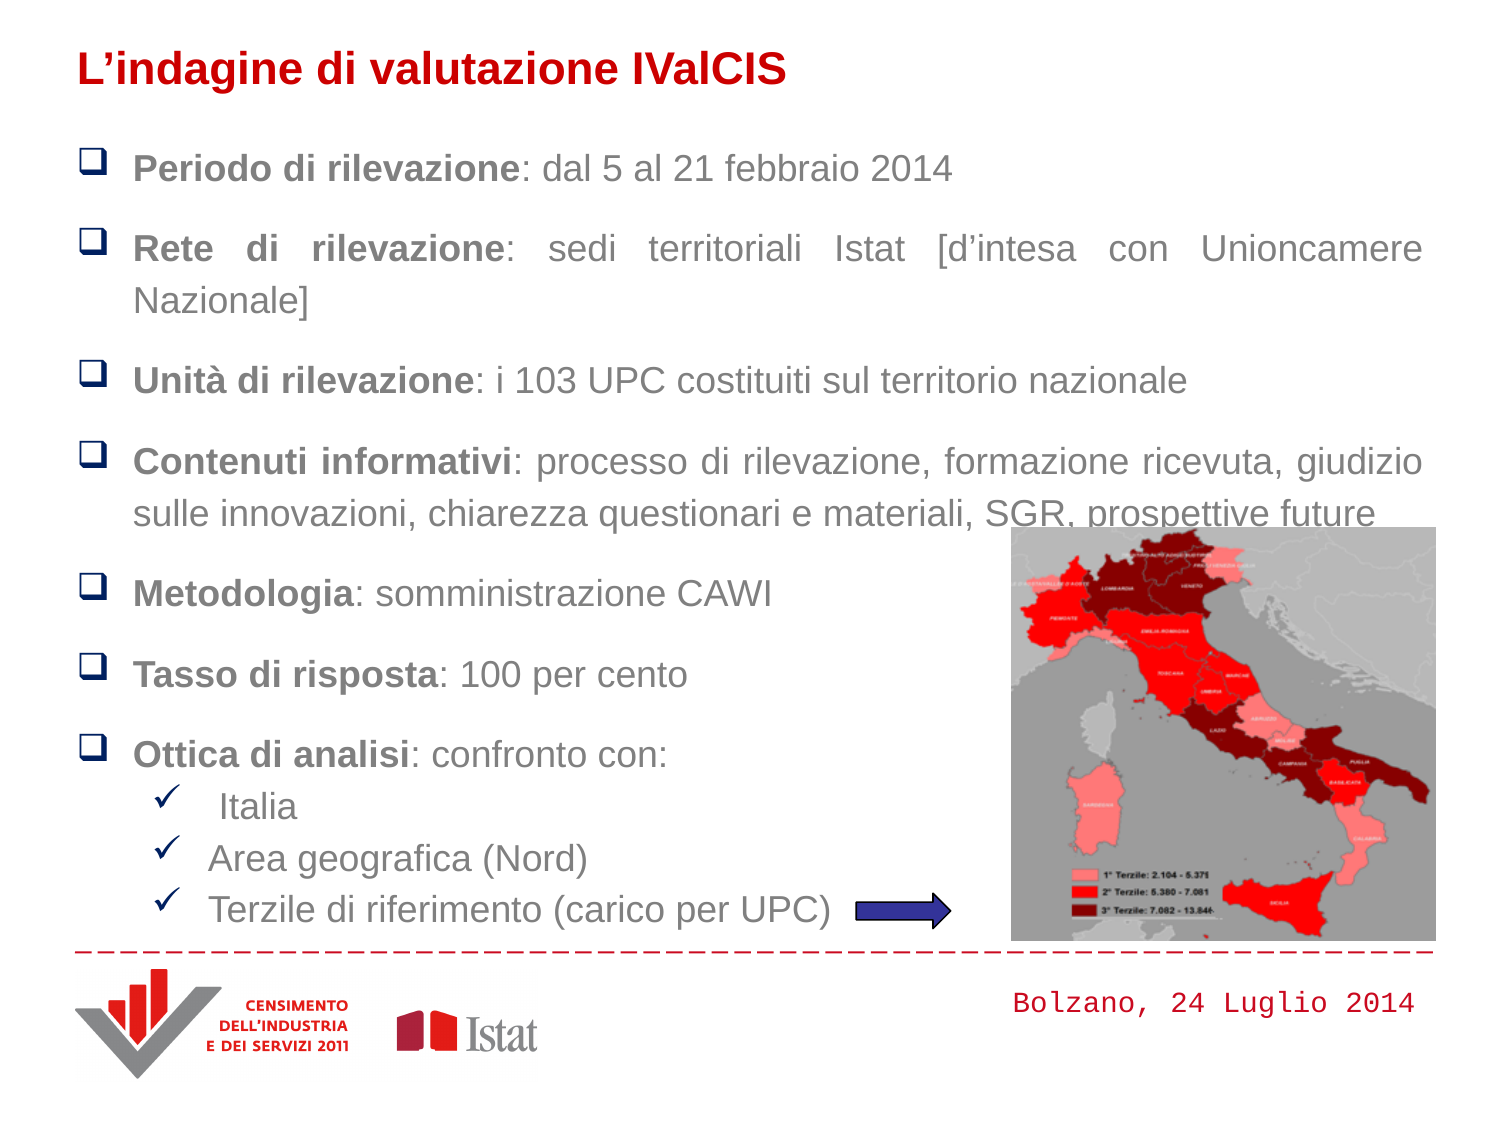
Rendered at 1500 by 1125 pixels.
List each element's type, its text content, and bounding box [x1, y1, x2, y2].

text_box Periodo di rilevazione: dal 5 al 21 febbraio 2014 Rete di rilevazione: sedi territoriali Istat [d’intesa con Unioncamere Nazionale] Unità di rilevazione: i 103 UPC costituiti sul territorio nazionale Contenuti informativi: processo di rilevazione, formazione ricevuta, giudizio sulle innovazioni, chiarezza questionari e materiali, SGR, prospettive future Metodologia: somministrazione CAWI Tasso di risposta: 100 per cento Ottica di analisi: confronto con: Italia Area geografica (Nord) Terzile di riferimento (carico per UPC) [76, 137, 1424, 1024]
picture [1011, 526, 1436, 941]
text_box L’indagine di valutazione IValCIS [76, 31, 1163, 102]
picture [74, 969, 538, 1082]
text_box Bolzano, 24 Luglio 2014 [998, 976, 1471, 1026]
text_box [856, 893, 951, 929]
